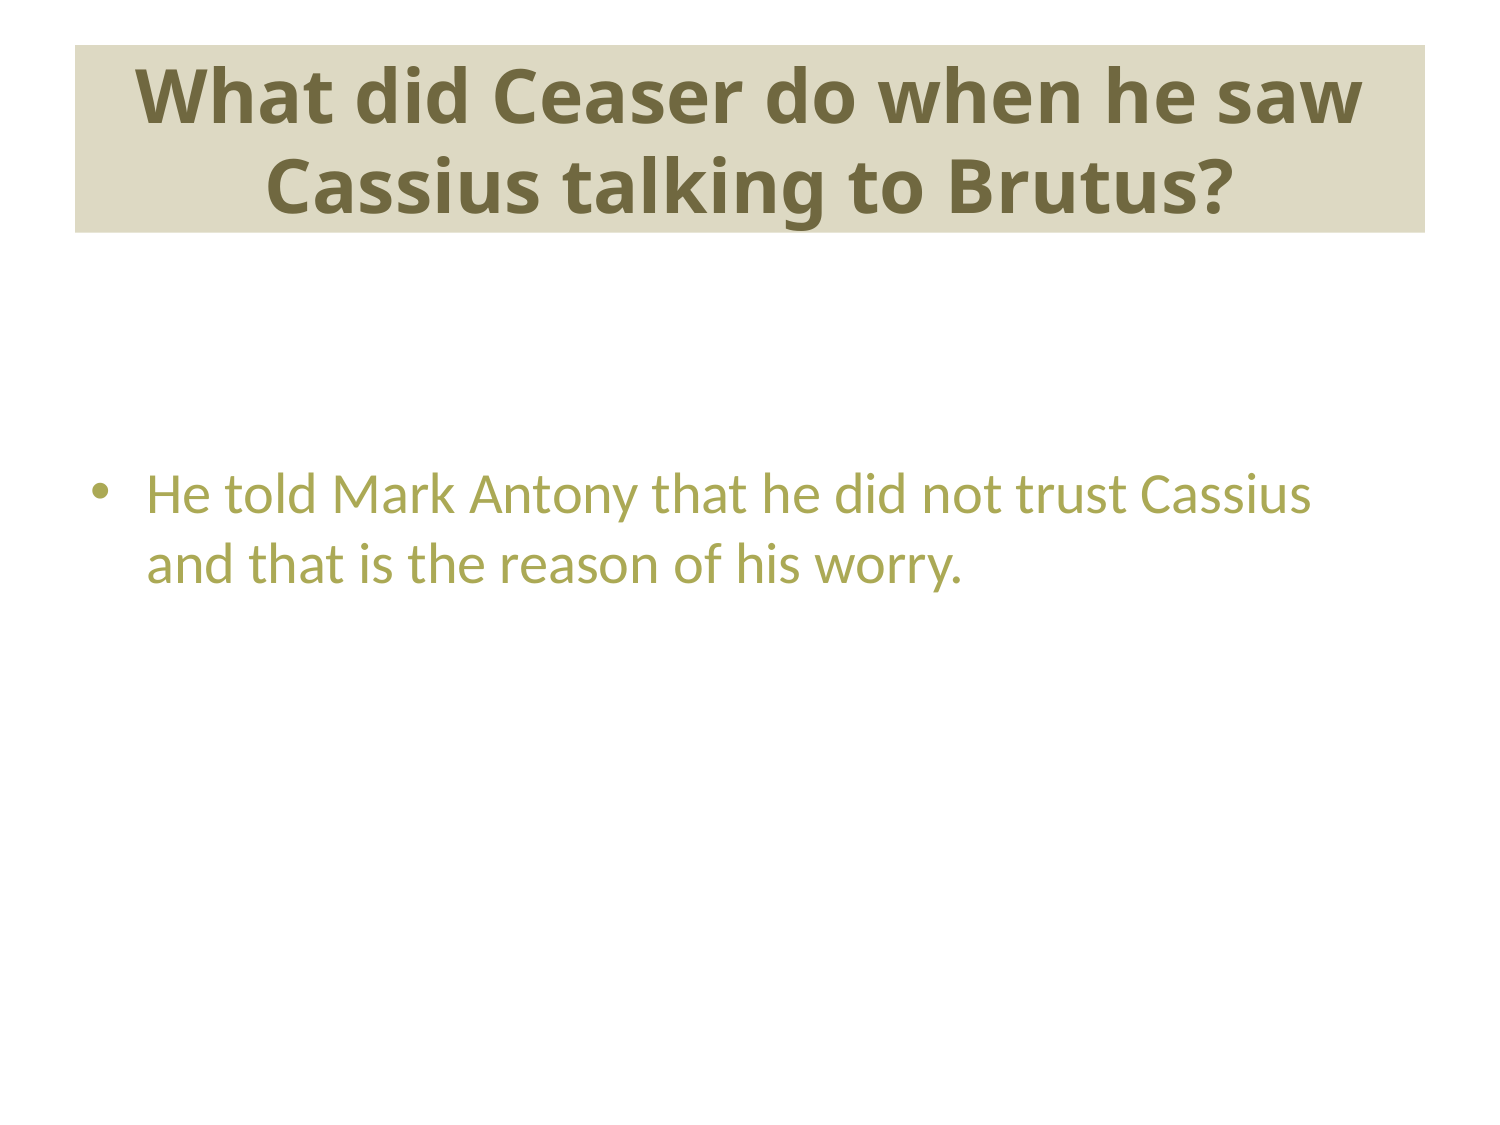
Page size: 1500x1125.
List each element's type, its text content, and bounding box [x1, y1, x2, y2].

title What did Ceaser do when he saw Cassius talking to Brutus? [75, 45, 1425, 233]
list He told Mark Antony that he did not trust Cassius and that is the reason of his worry. [75, 262, 1425, 1005]
